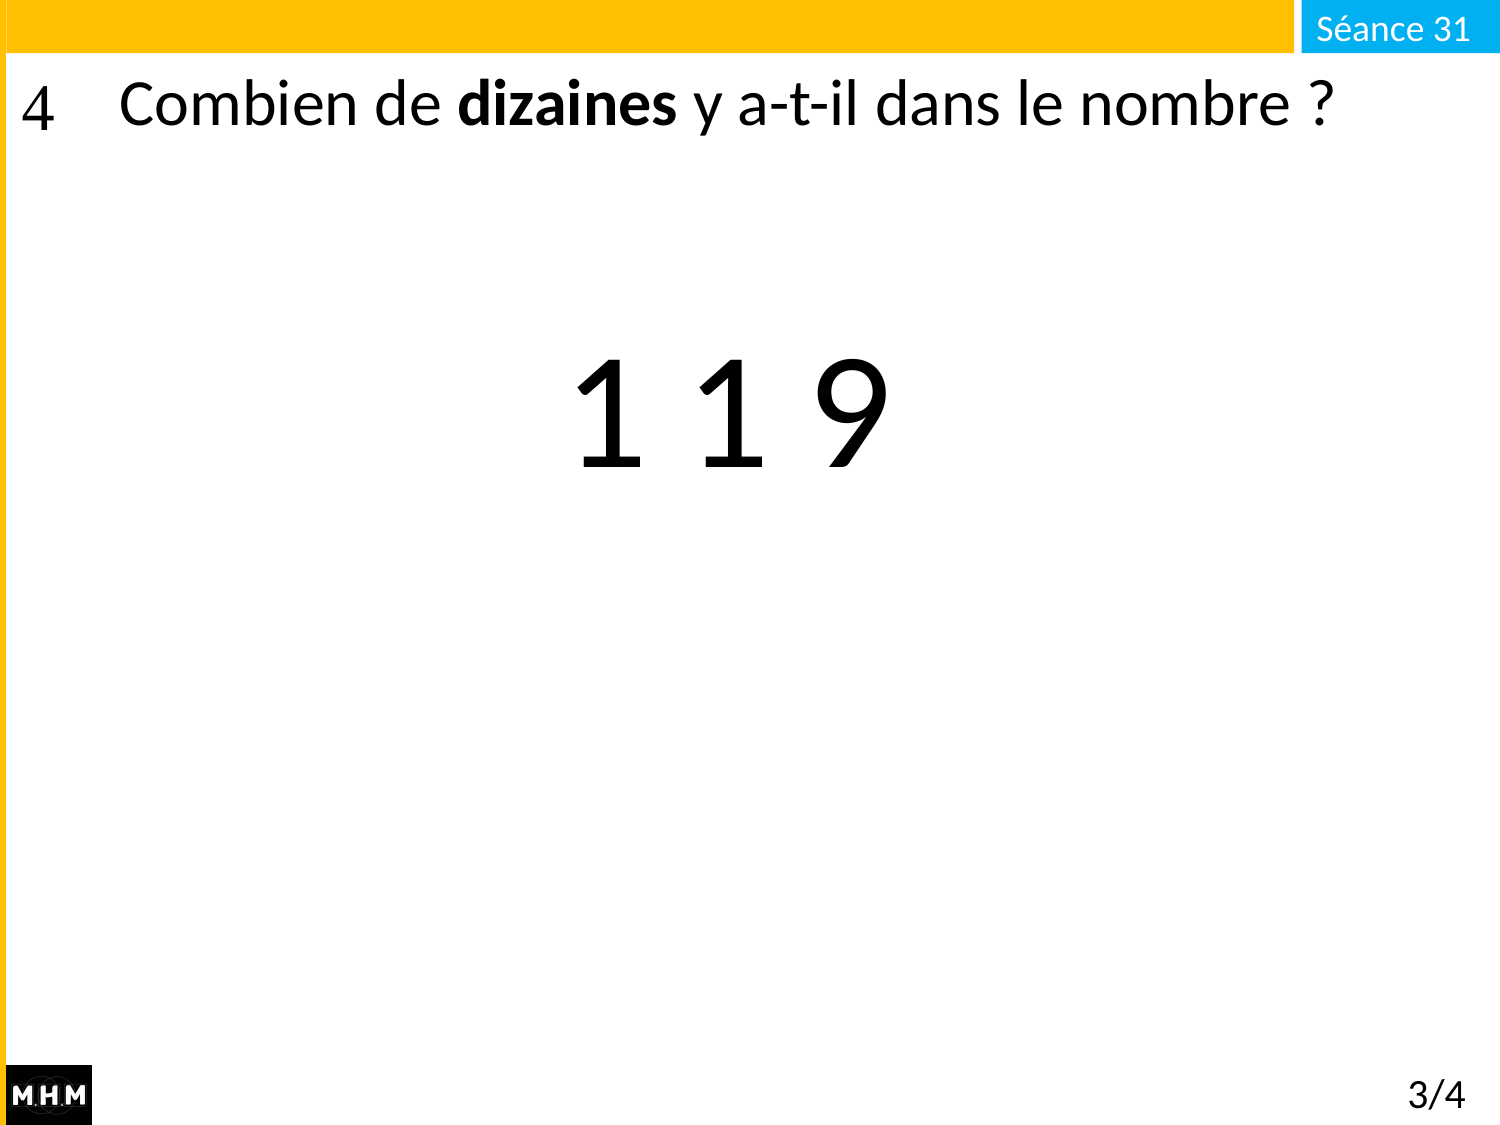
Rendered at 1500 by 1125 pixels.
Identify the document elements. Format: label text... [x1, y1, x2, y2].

picture [6, 1065, 92, 1125]
text_box 1 1 9 [441, 293, 1014, 509]
title Combien de dizaines y a-t-il dans le nombre ? [104, 60, 1391, 148]
list 3/4 [1373, 1064, 1500, 1125]
